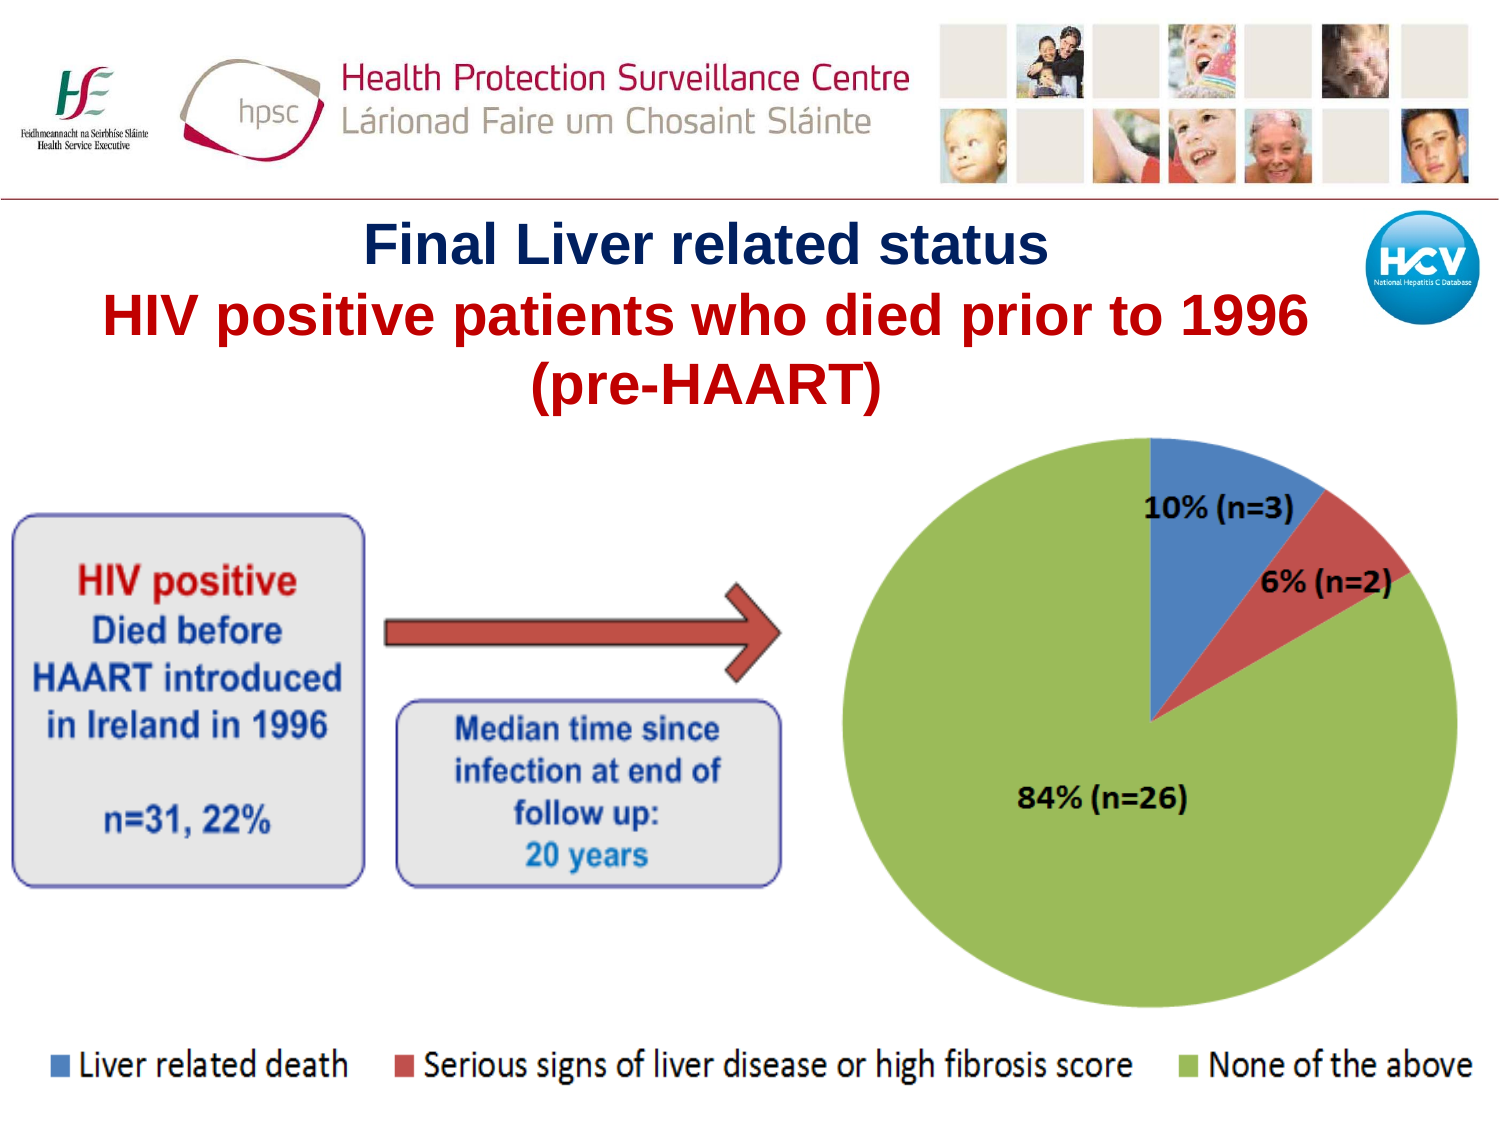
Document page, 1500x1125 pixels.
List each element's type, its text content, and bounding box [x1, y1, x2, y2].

picture [832, 434, 1471, 1012]
list [29, 444, 830, 1021]
title Final Liver related status HIV positive patients who died prior to 1996 (pre-HAART) [31, 210, 1383, 416]
picture [29, 1021, 1483, 1101]
picture [0, 479, 819, 965]
picture [1363, 207, 1482, 327]
picture [0, 0, 1500, 201]
